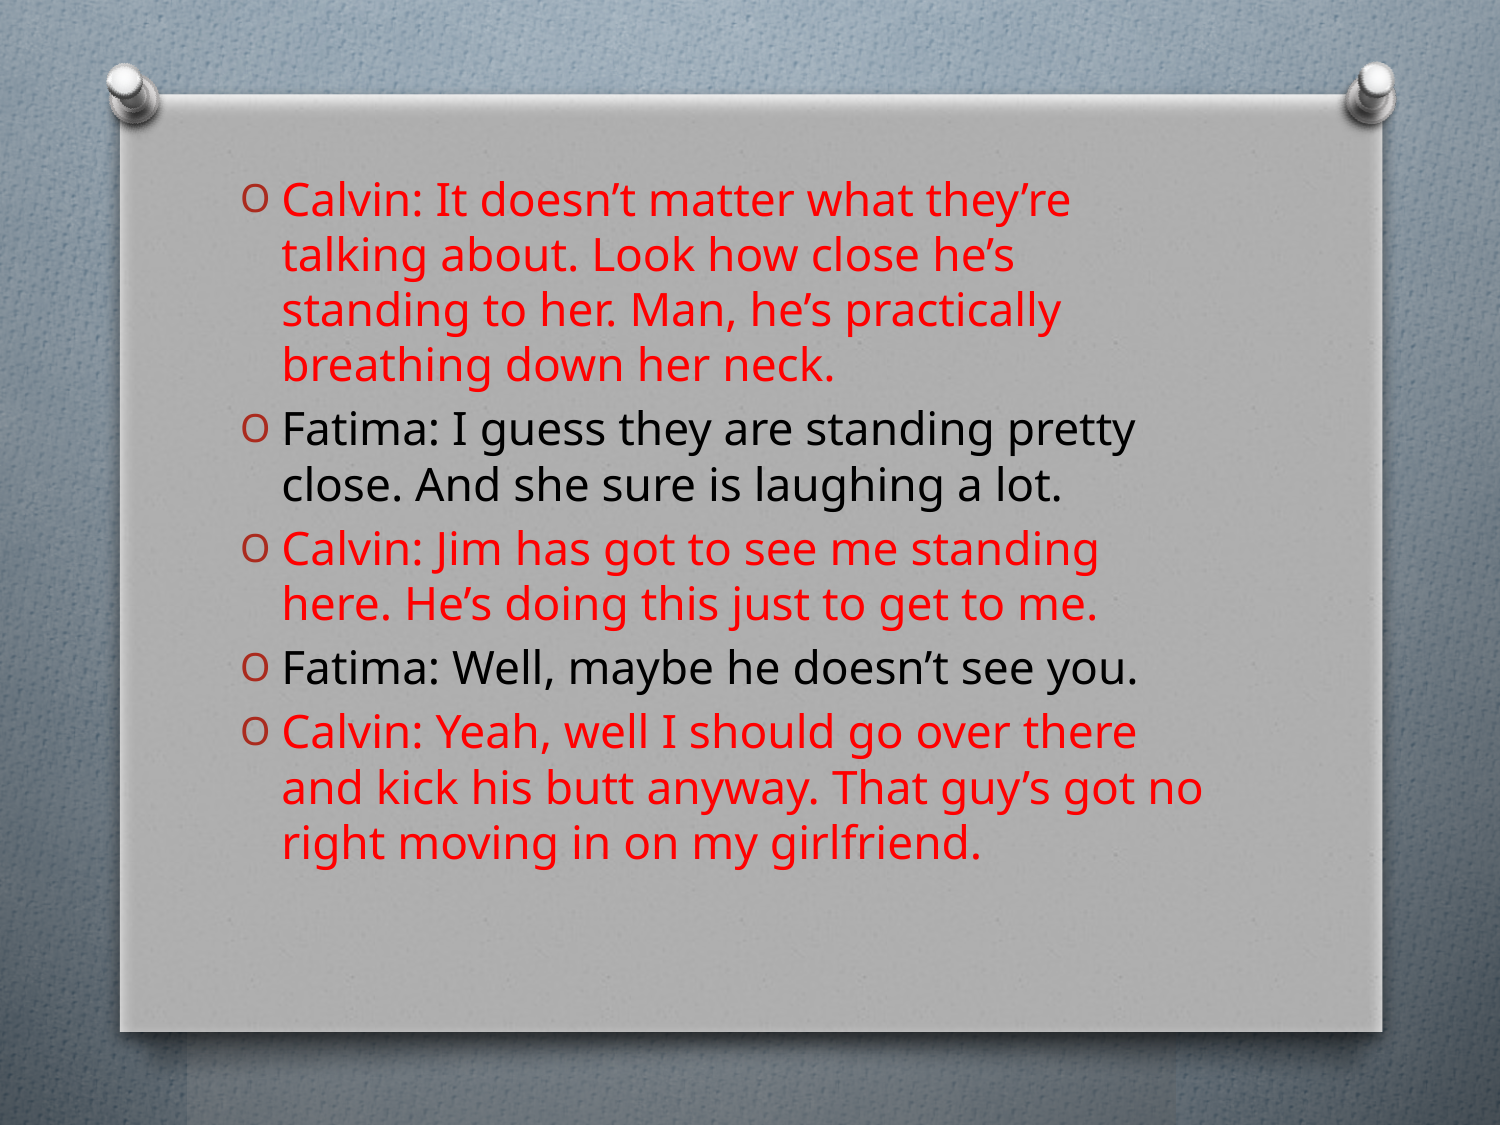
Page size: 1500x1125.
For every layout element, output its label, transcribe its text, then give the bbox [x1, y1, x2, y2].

list Calvin: It doesn’t matter what they’re talking about. Look how close he’s standing to her. Man, he’s practically breathing down her neck. Fatima: I guess they are standing pretty close. And she sure is laughing a lot. Calvin: Jim has got to see me standing here. He’s doing this just to get to me. Fatima: Well, maybe he doesn’t see you. Calvin: Yeah, well I should go over there and kick his butt anyway. That guy’s got no right moving in on my girlfriend. [225, 162, 1225, 888]
picture [75, 29, 198, 153]
picture [1317, 35, 1439, 156]
